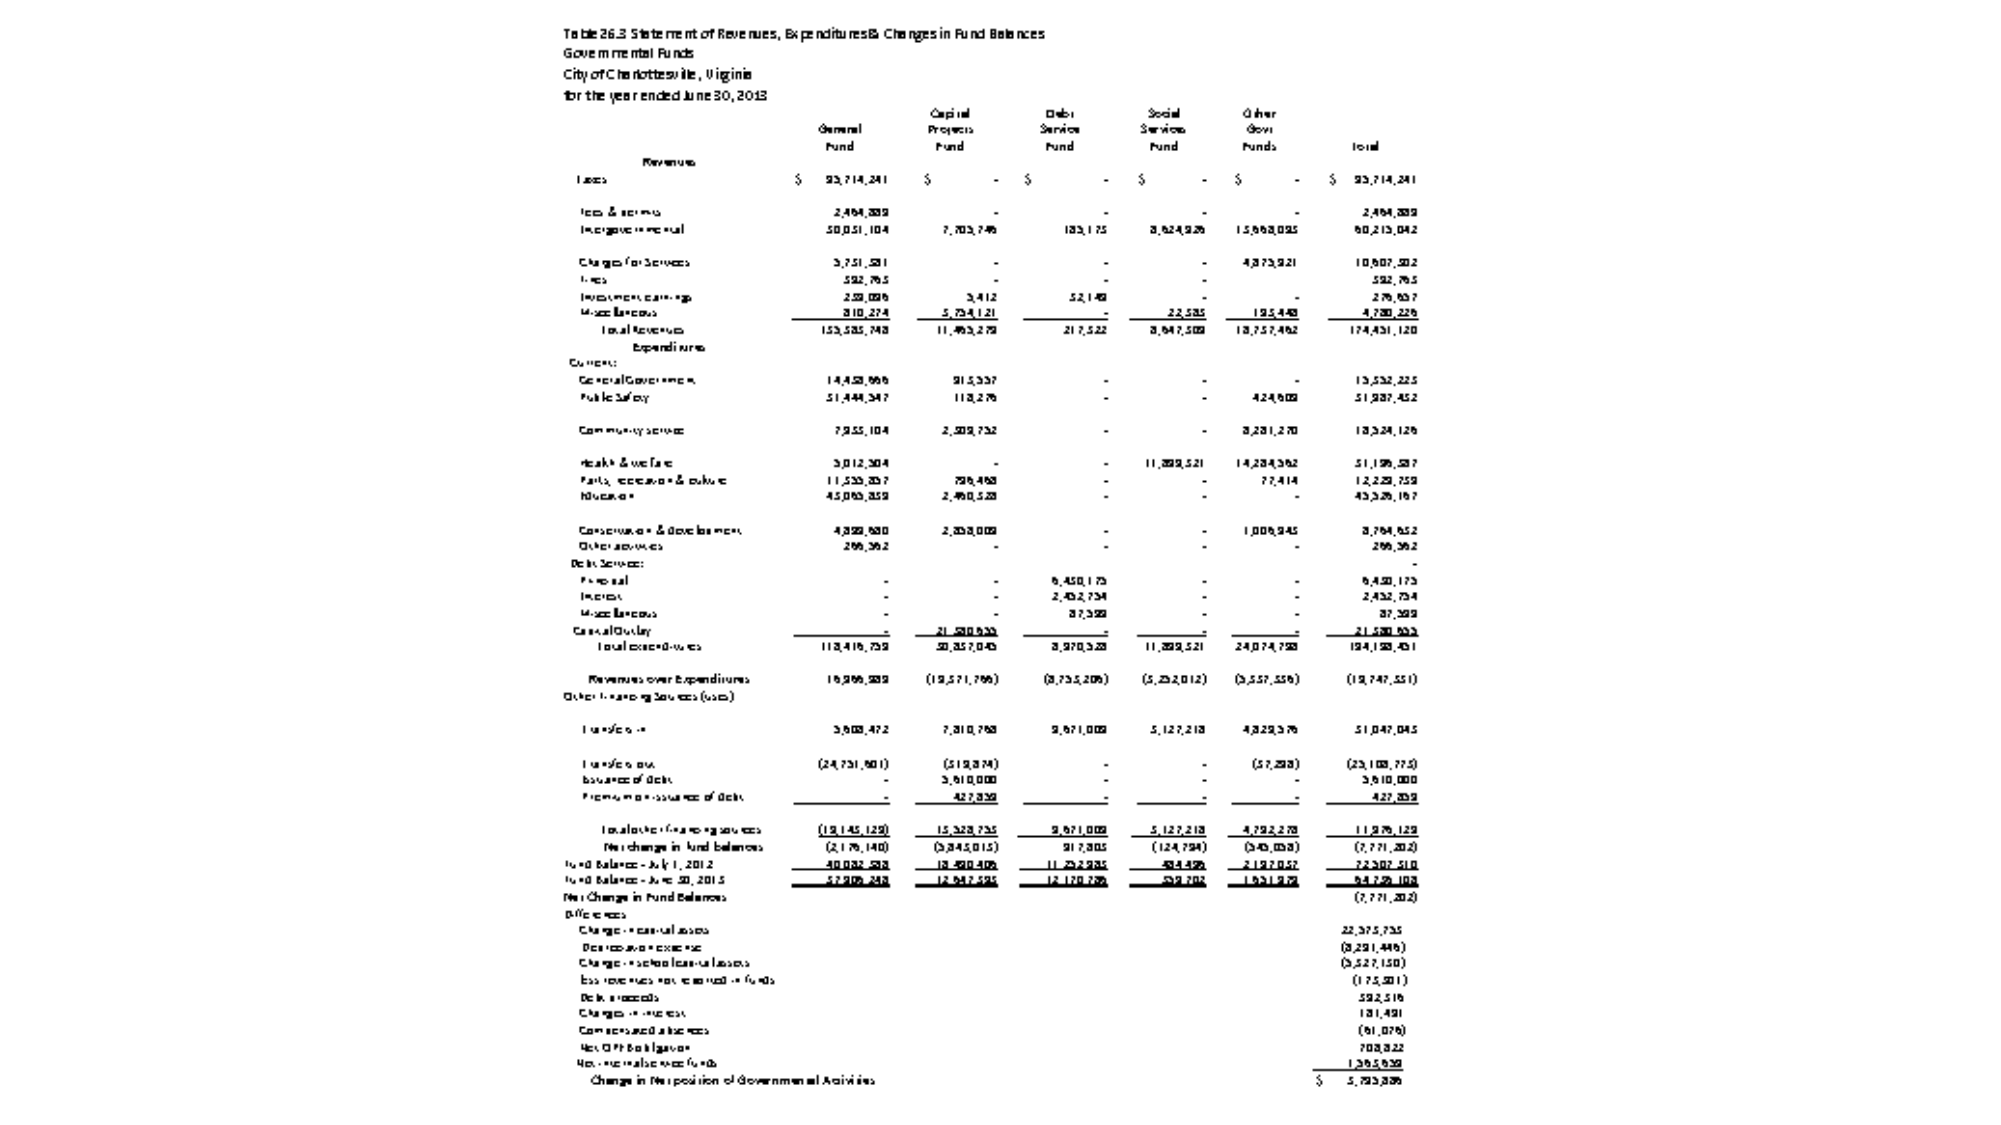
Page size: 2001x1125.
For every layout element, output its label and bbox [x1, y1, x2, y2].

picture [549, 14, 1451, 1110]
